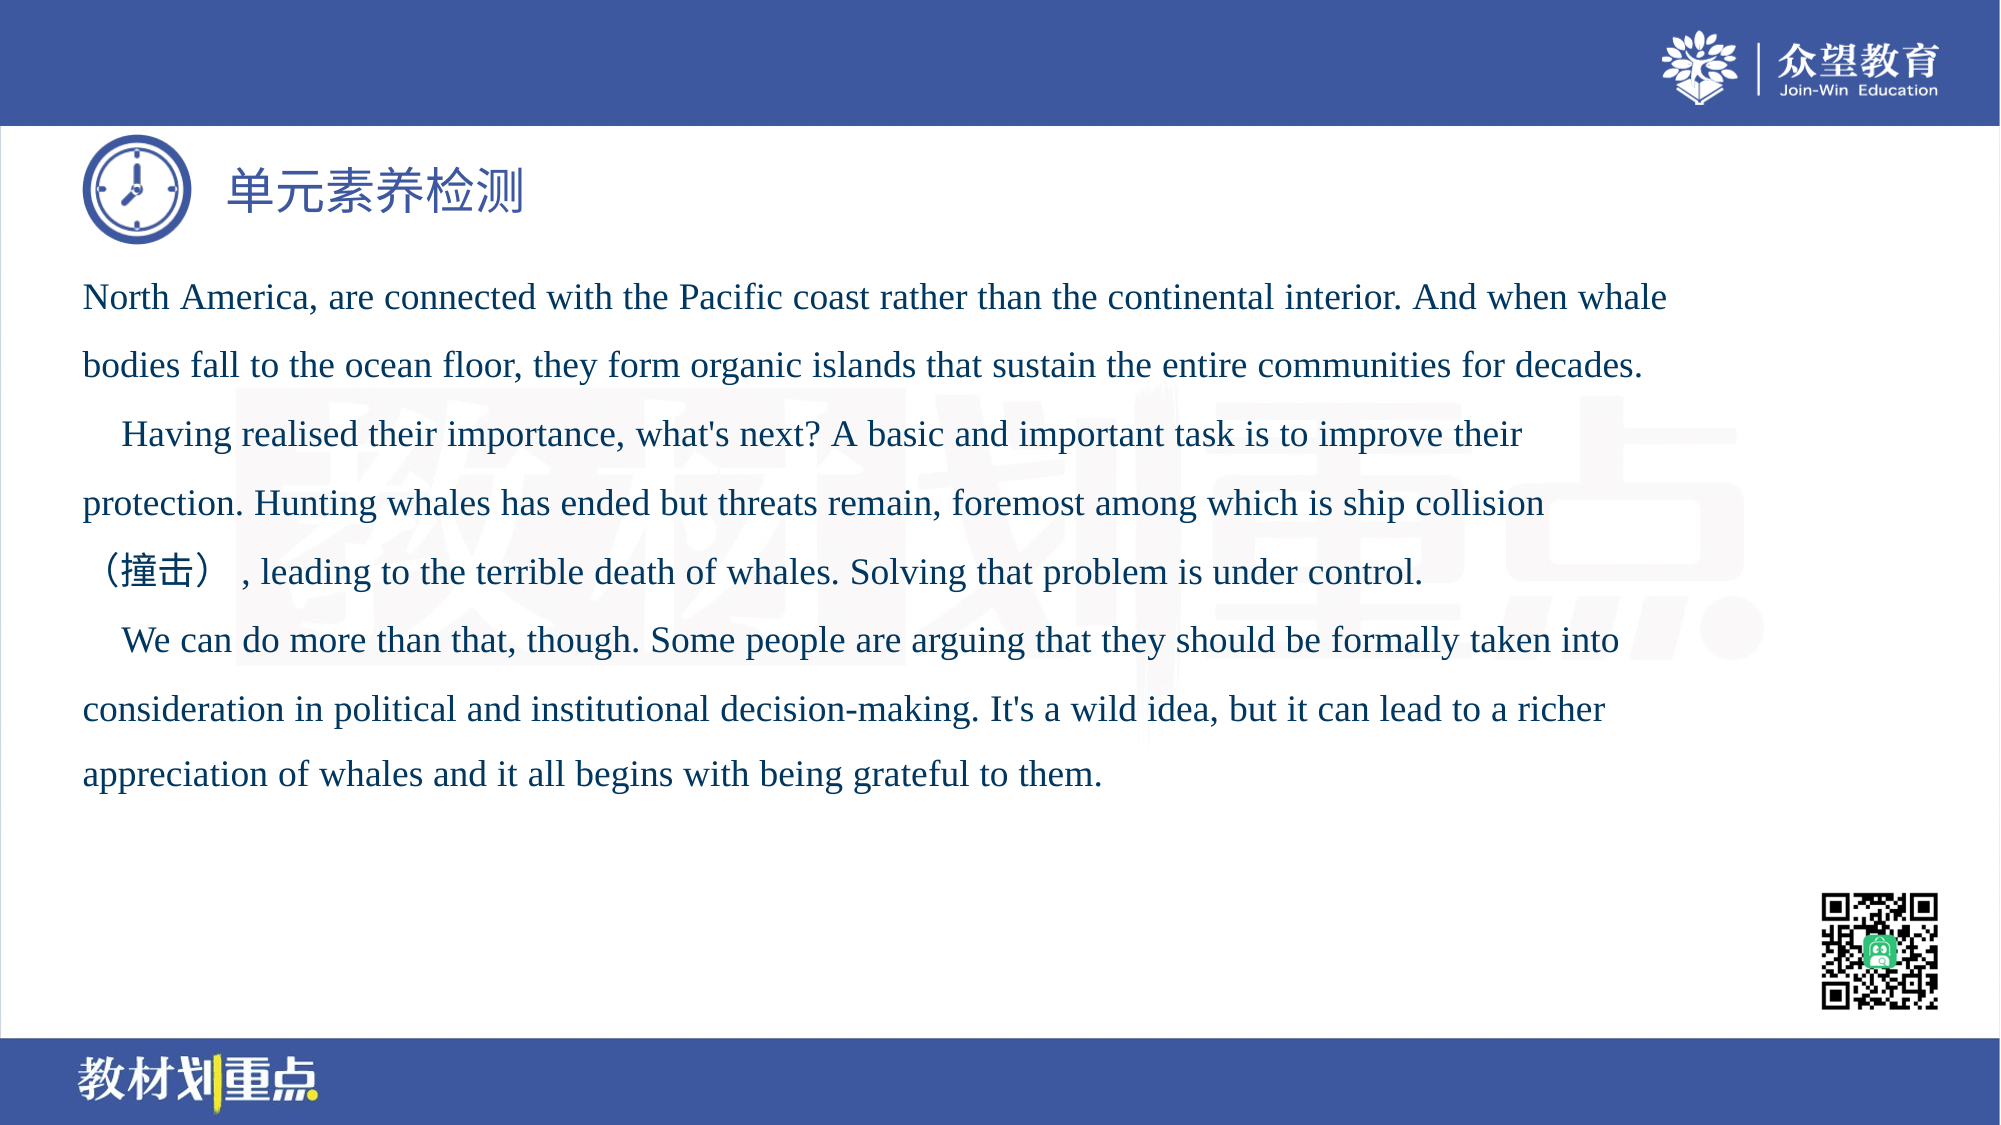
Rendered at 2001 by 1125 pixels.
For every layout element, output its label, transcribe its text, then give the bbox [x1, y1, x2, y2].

picture [0, 0, 2000, 1125]
text_box North America, are connected with the Pacific coast rather than the continental interior. And when whale bodies fall to the ocean floor, they form organic islands that sustain the entire communities for decades. Having realised their importance, what's next? A basic and important task is to improve their protection. Hunting whales has ended but threats remain, foremost among which is ship collision （撞击）, leading to the terrible death of whales. Solving that problem is under control. We can do more than that, though. Some people are arguing that they should be formally taken into consideration in political and institutional decision-making. It's a wild idea, but it can lead to a richer appreciation of whales and it all begins with being grateful to them. [82, 248, 1817, 787]
